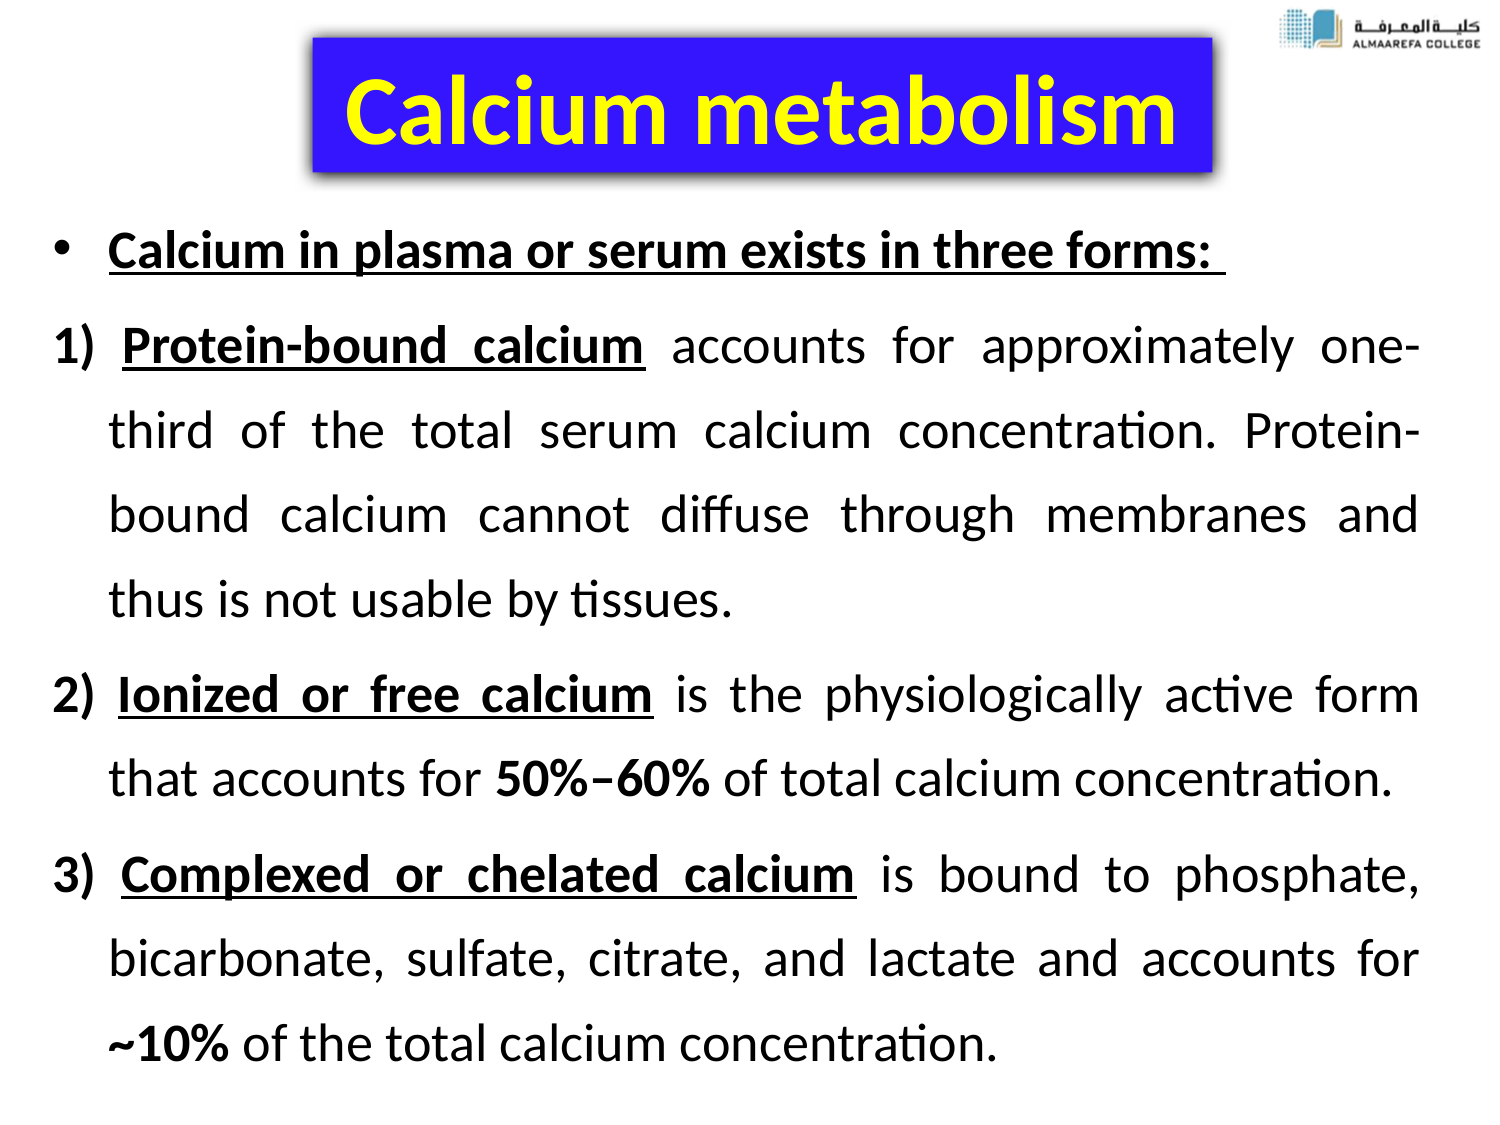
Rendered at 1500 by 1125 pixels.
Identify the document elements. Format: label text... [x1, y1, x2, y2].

picture [1275, 0, 1485, 65]
title Calcium metabolism [312, 37, 1213, 173]
list Calcium in plasma or serum exists in three forms: 1) Protein-bound calcium accounts for approximately one-third of the total serum calcium concentration. Protein-bound calcium cannot diffuse through membranes and thus is not usable by tissues. 2) Ionized or free calcium is the physiologically active form that accounts for 50%–60% of total calcium concentration. 3) Complexed or chelated calcium is bound to phosphate, bicarbonate, sulfate, citrate, and lactate and accounts for ~10% of the total calcium concentration. [37, 187, 1438, 1025]
